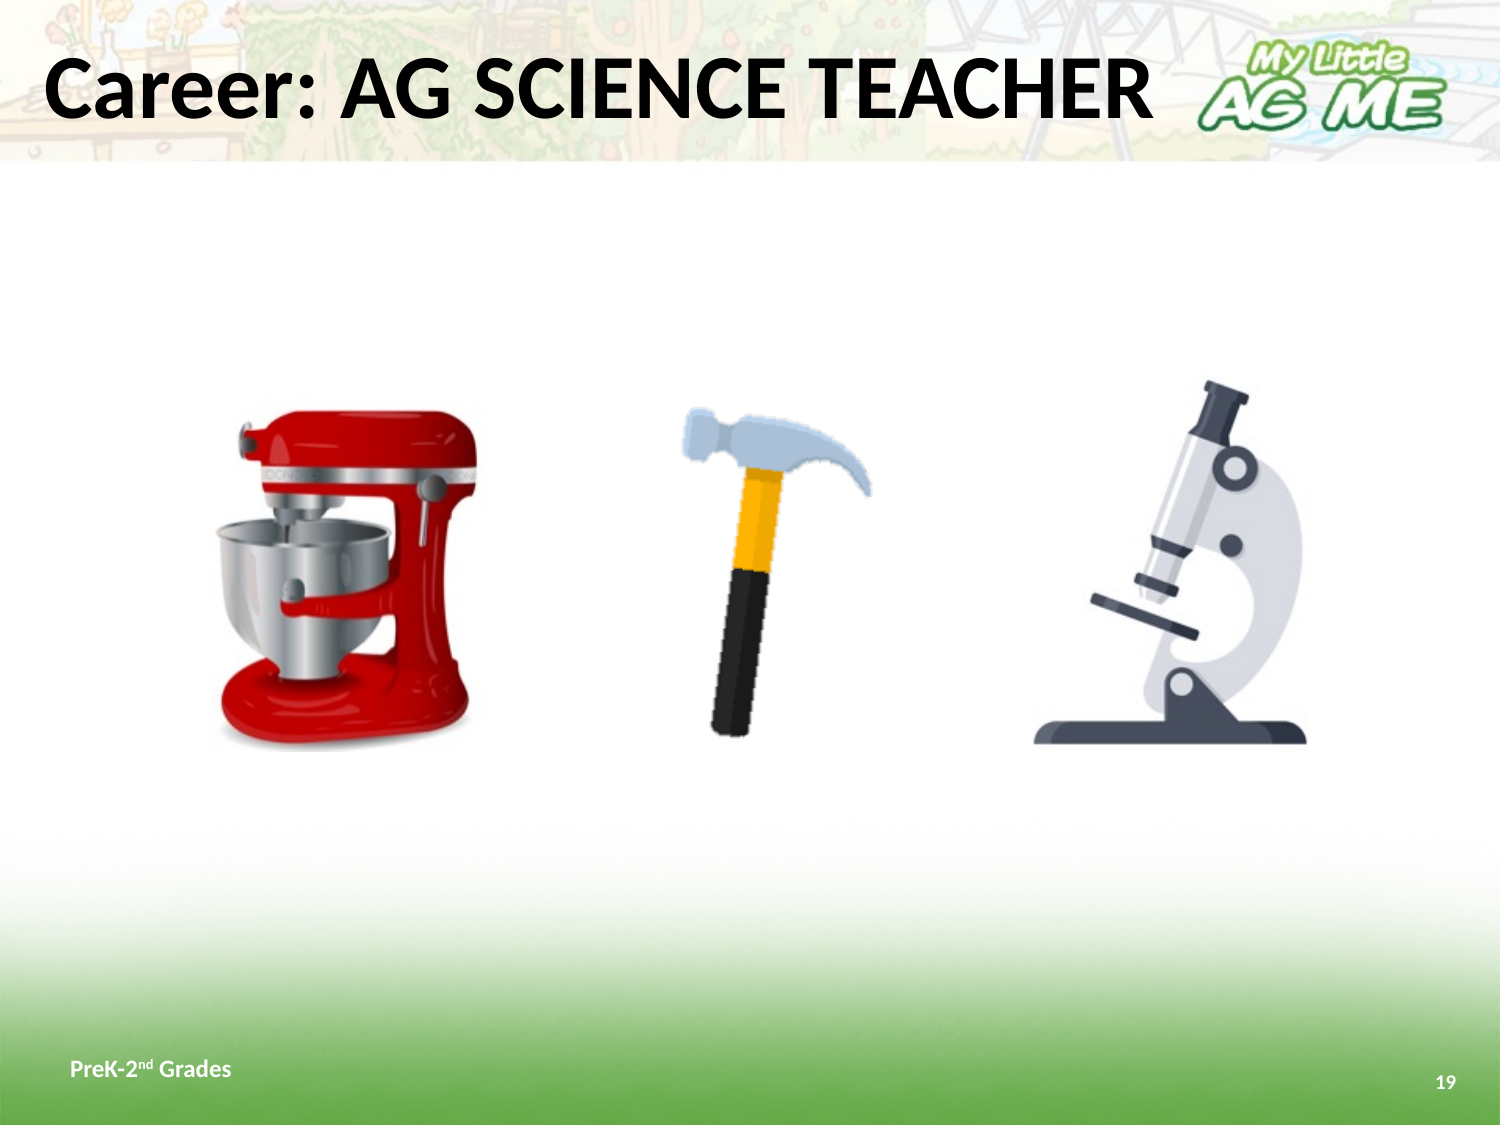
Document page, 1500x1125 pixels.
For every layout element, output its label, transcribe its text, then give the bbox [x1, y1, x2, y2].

picture [0, 0, 1500, 1125]
title Career: AG SCIENCE TEACHER [29, 7, 1324, 172]
